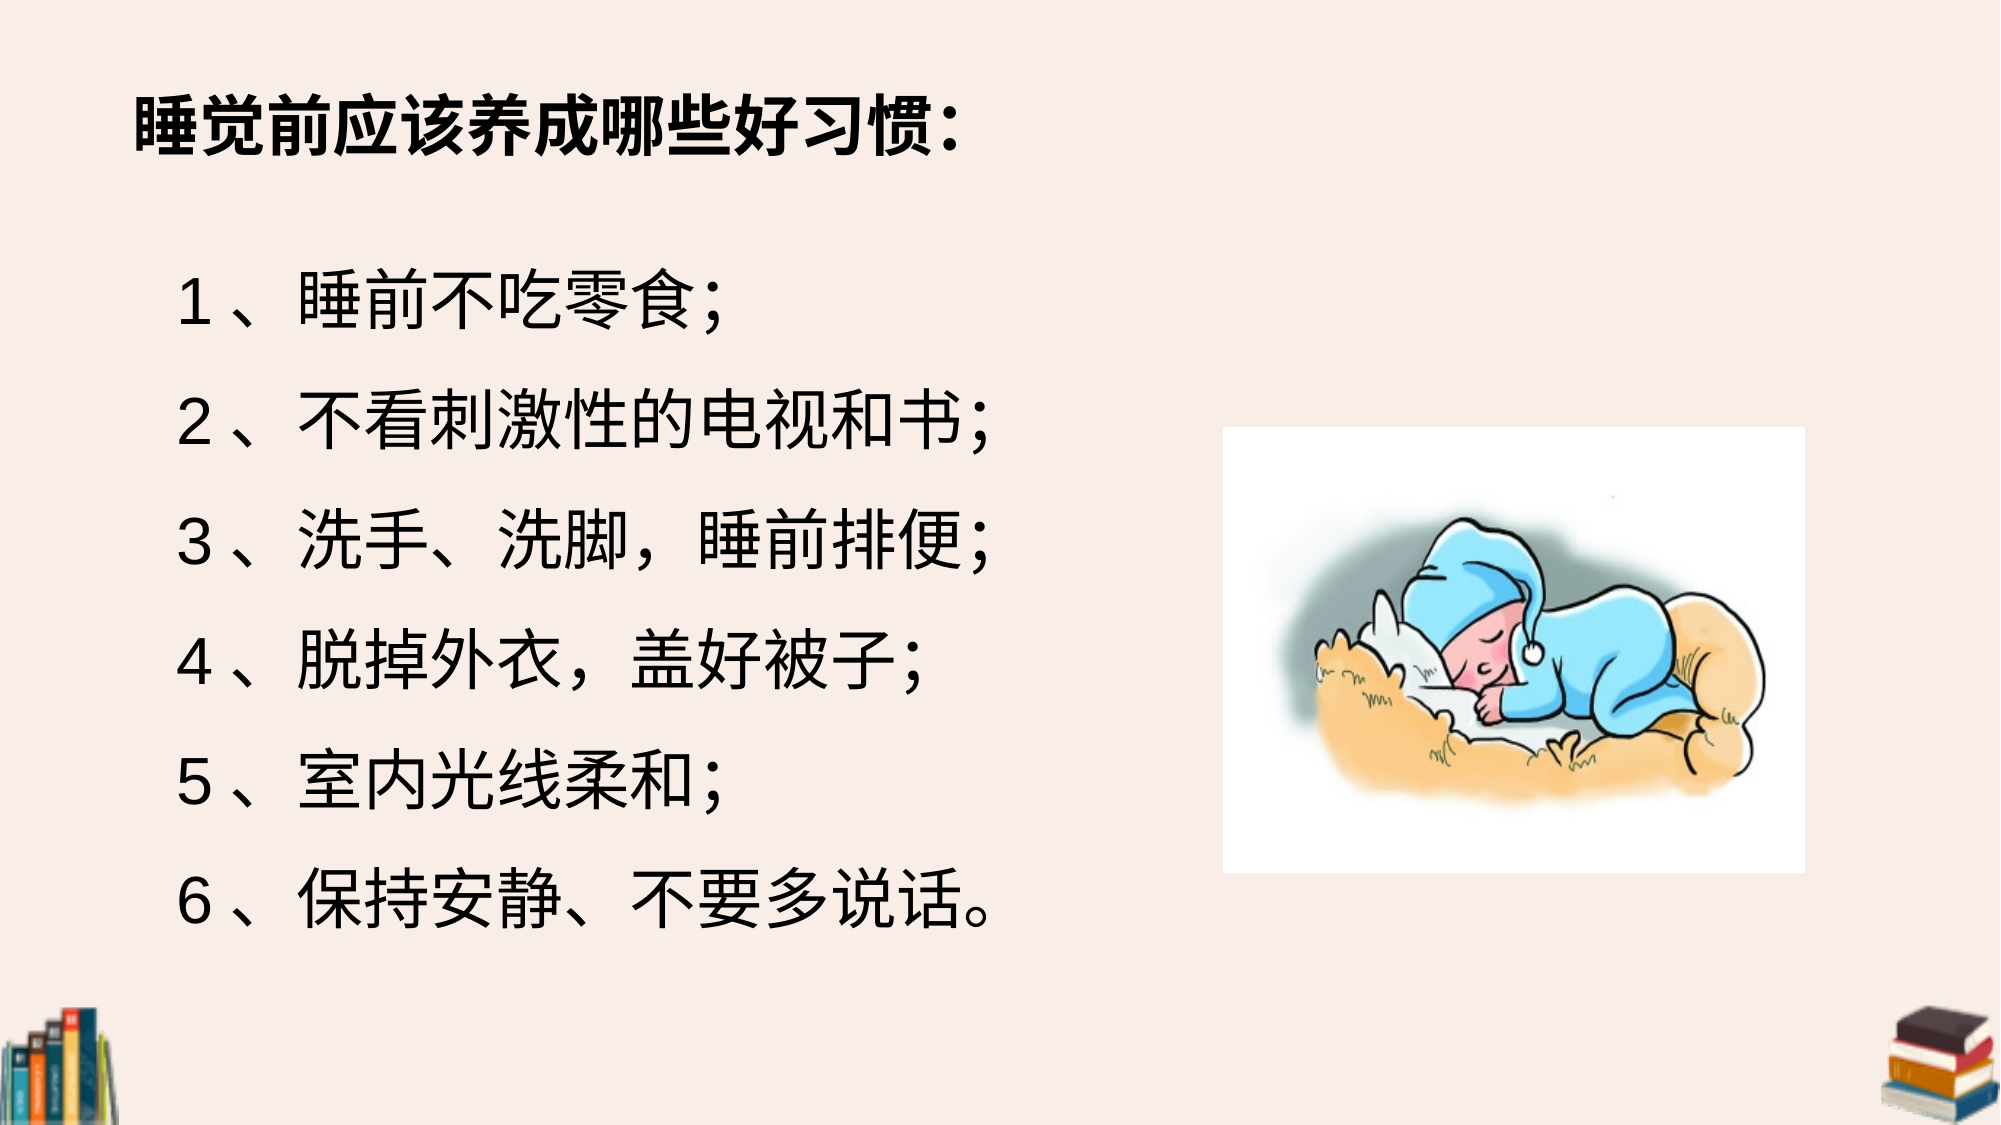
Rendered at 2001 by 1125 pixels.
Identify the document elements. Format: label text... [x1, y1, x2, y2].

picture [1881, 1005, 2000, 1125]
text_box 1、睡前不吃零食； 2、不看刺激性的电视和书； 3、洗手、洗脚，睡前排便； 4、脱掉外衣，盖好被子； 5、室内光线柔和； 6、保持安静、不要多说话。 [118, 210, 1086, 945]
picture [0, 1006, 119, 1125]
picture [1223, 427, 1805, 873]
text_box 睡觉前应该养成哪些好习惯： [117, 69, 1949, 173]
